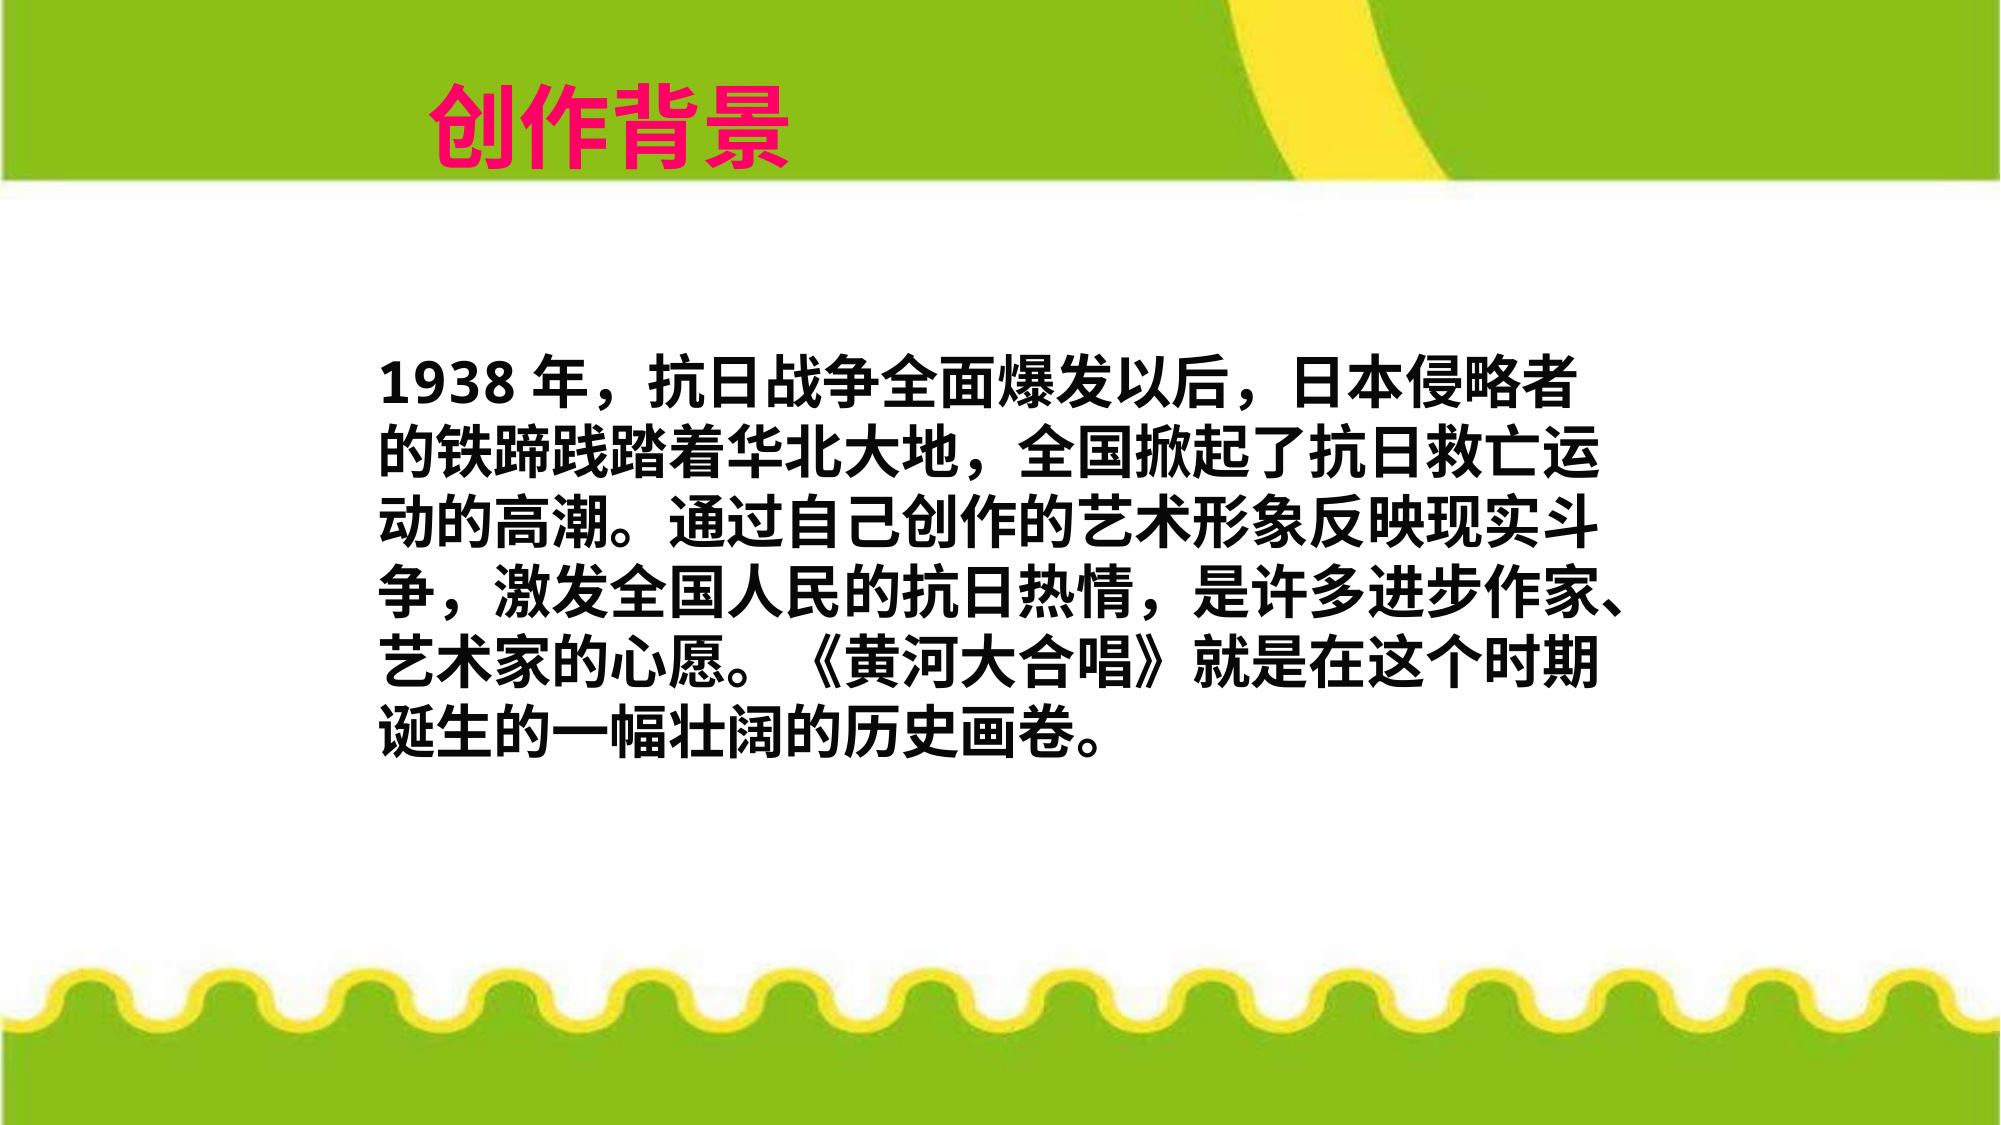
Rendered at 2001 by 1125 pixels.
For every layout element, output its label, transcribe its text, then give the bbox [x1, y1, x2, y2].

picture [0, 0, 2001, 1125]
text_box 1938年，抗日战争全面爆发以后，日本侵略者的铁蹄践踏着华北大地，全国掀起了抗日救亡运动的高潮。通过自己创作的艺术形象反映现实斗争，激发全国人民的抗日热情，是许多进步作家、艺术家的心愿。《黄河大合唱》就是在这个时期诞生的一幅壮阔的历史画卷。 [362, 337, 1650, 773]
text_box 创作背景 [412, 62, 888, 188]
